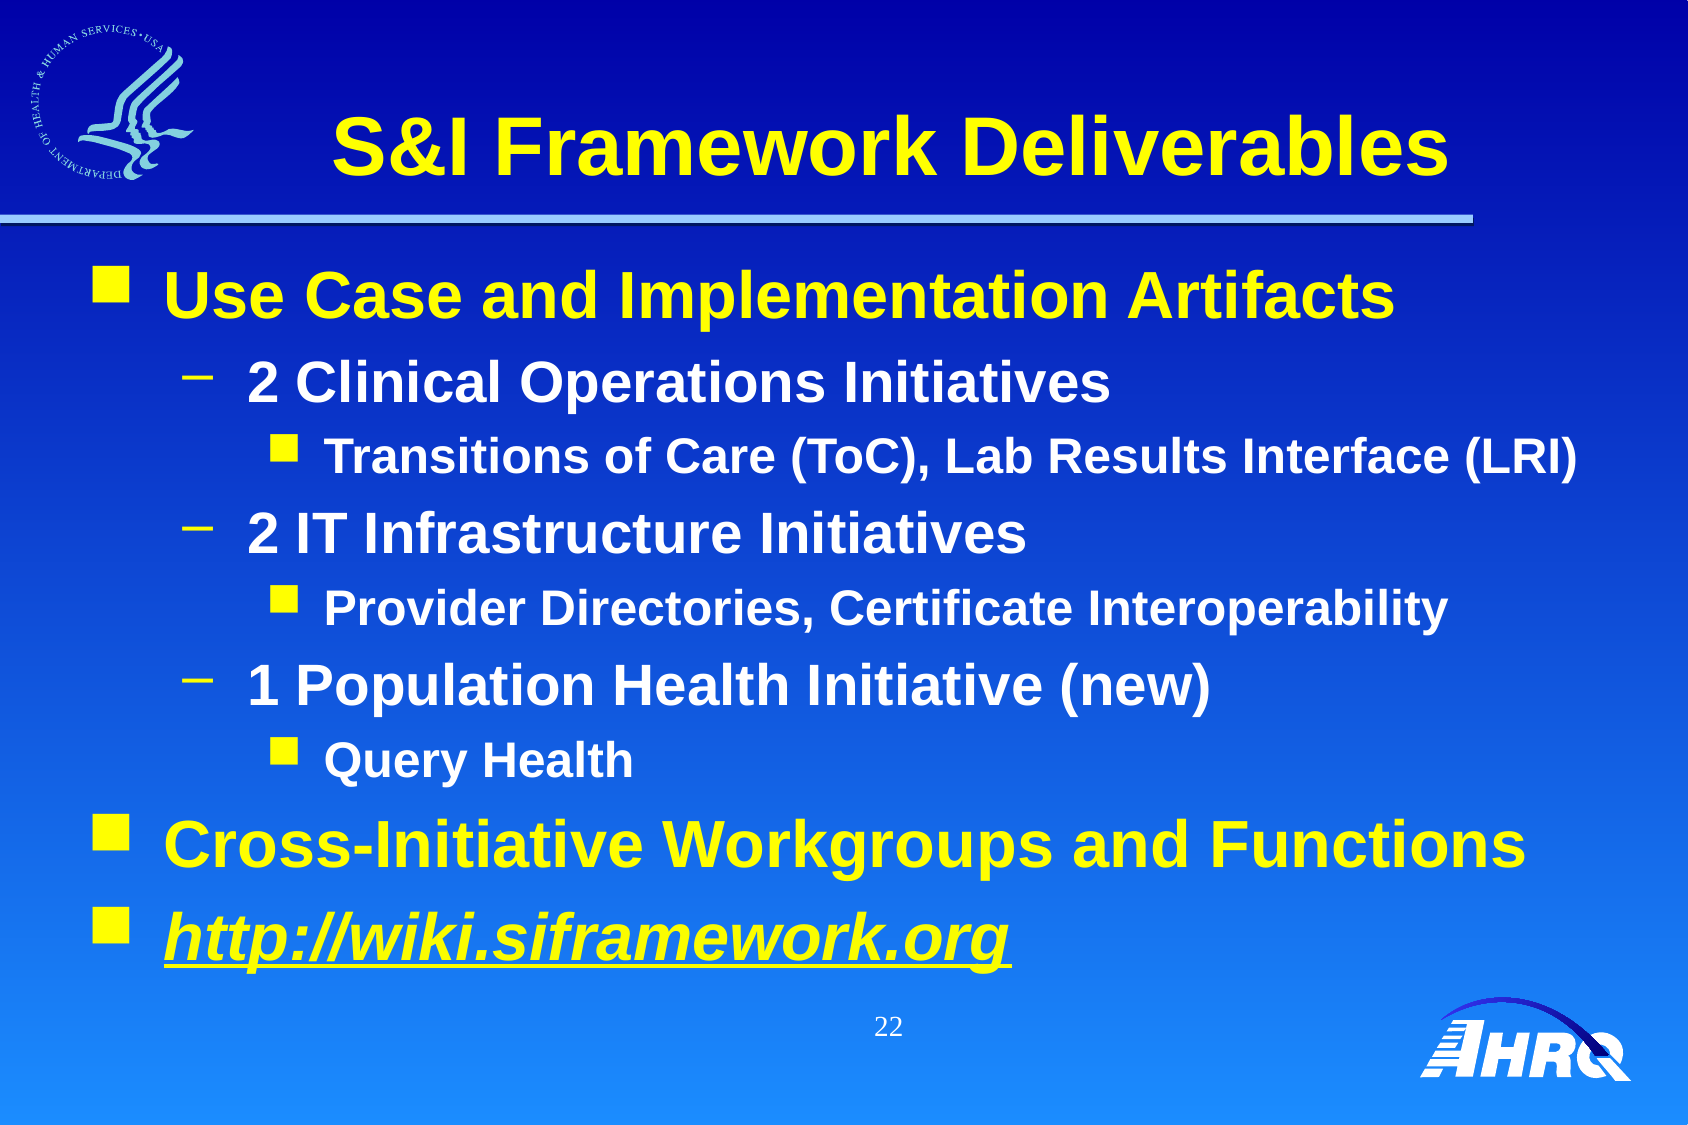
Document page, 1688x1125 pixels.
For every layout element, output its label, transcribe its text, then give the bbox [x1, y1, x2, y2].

title S&I Framework Deliverables [218, 56, 1588, 202]
slide_number 22 [468, 999, 919, 1079]
list Use Case and Implementation Artifacts 2 Clinical Operations Initiatives Transitions of Care (ToC), Lab Results Interface (LRI) 2 IT Infrastructure Initiatives Provider Directories, Certificate Interoperability 1 Population Health Initiative (new) Query Health Cross-Initiative Workgroups and Functions http://wiki.siframework.org [71, 244, 1623, 993]
